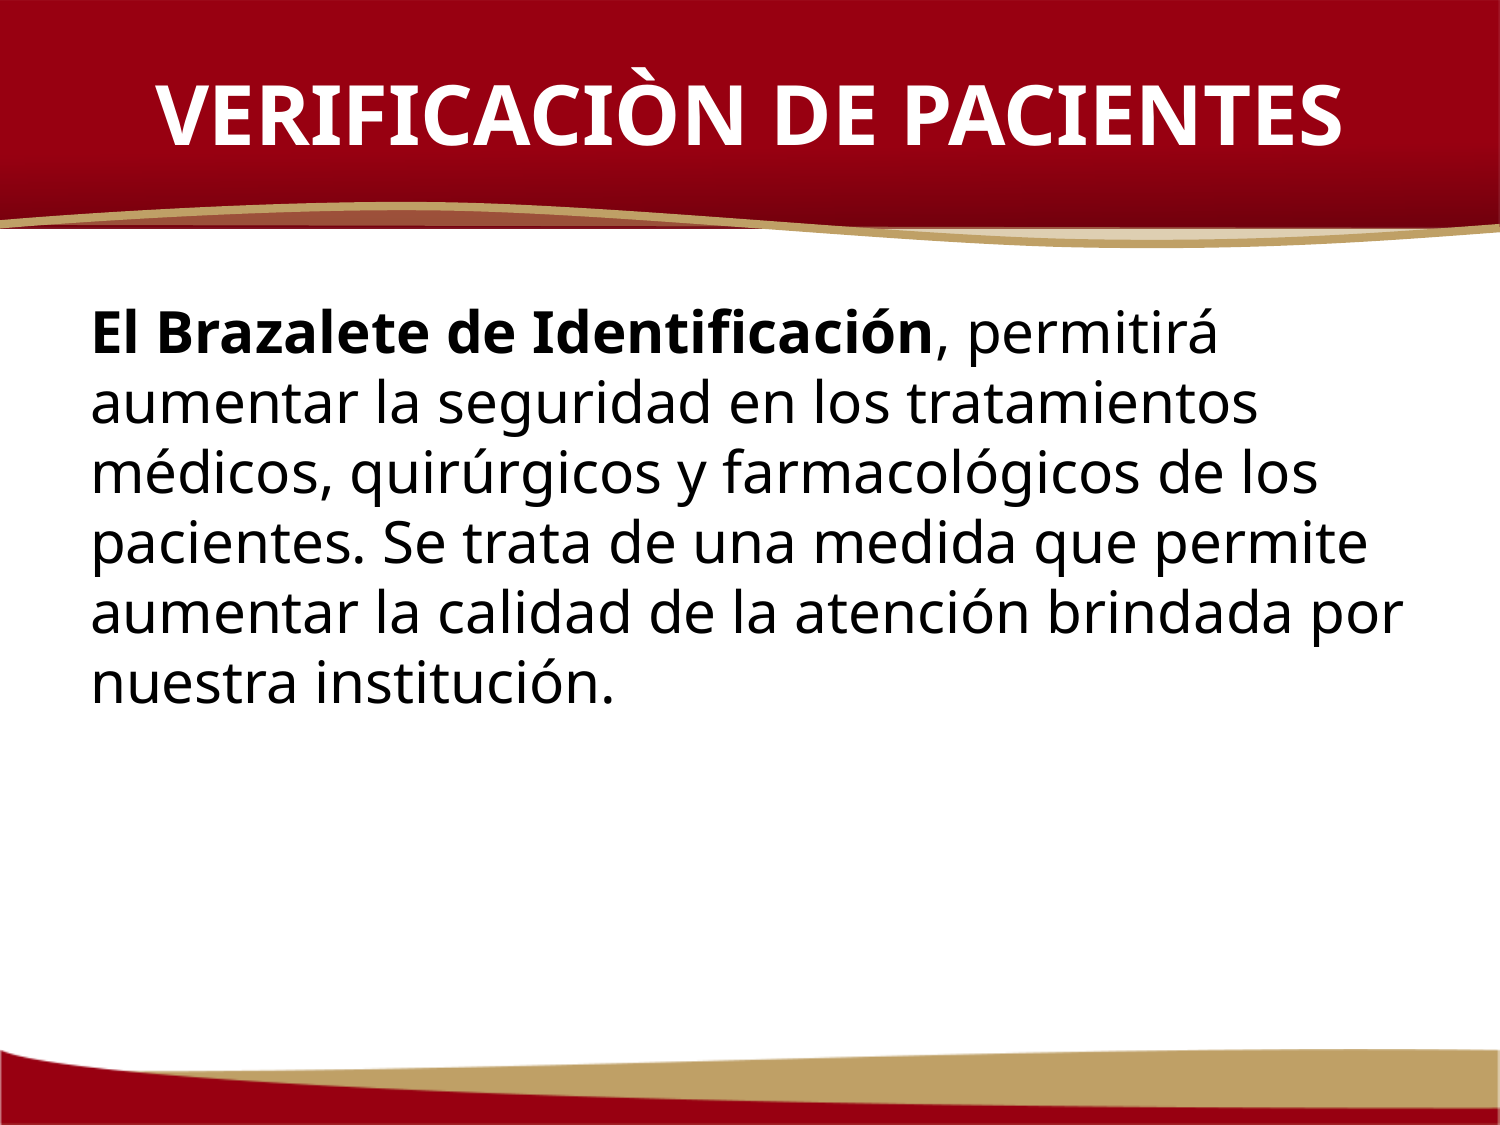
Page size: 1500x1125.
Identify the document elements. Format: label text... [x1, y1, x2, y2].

picture [7, 225, 751, 229]
picture [0, 0, 1500, 227]
picture [0, 1049, 1500, 1125]
title VERIFICACIÒN DE PACIENTES [75, 37, 1425, 188]
list El Brazalete de Identificación, permitirá aumentar la seguridad en los tratamientos médicos, quirúrgicos y farmacológicos de los pacientes. Se trata de una medida que permite aumentar la calidad de la atención brindada por nuestra institución. [75, 287, 1425, 913]
